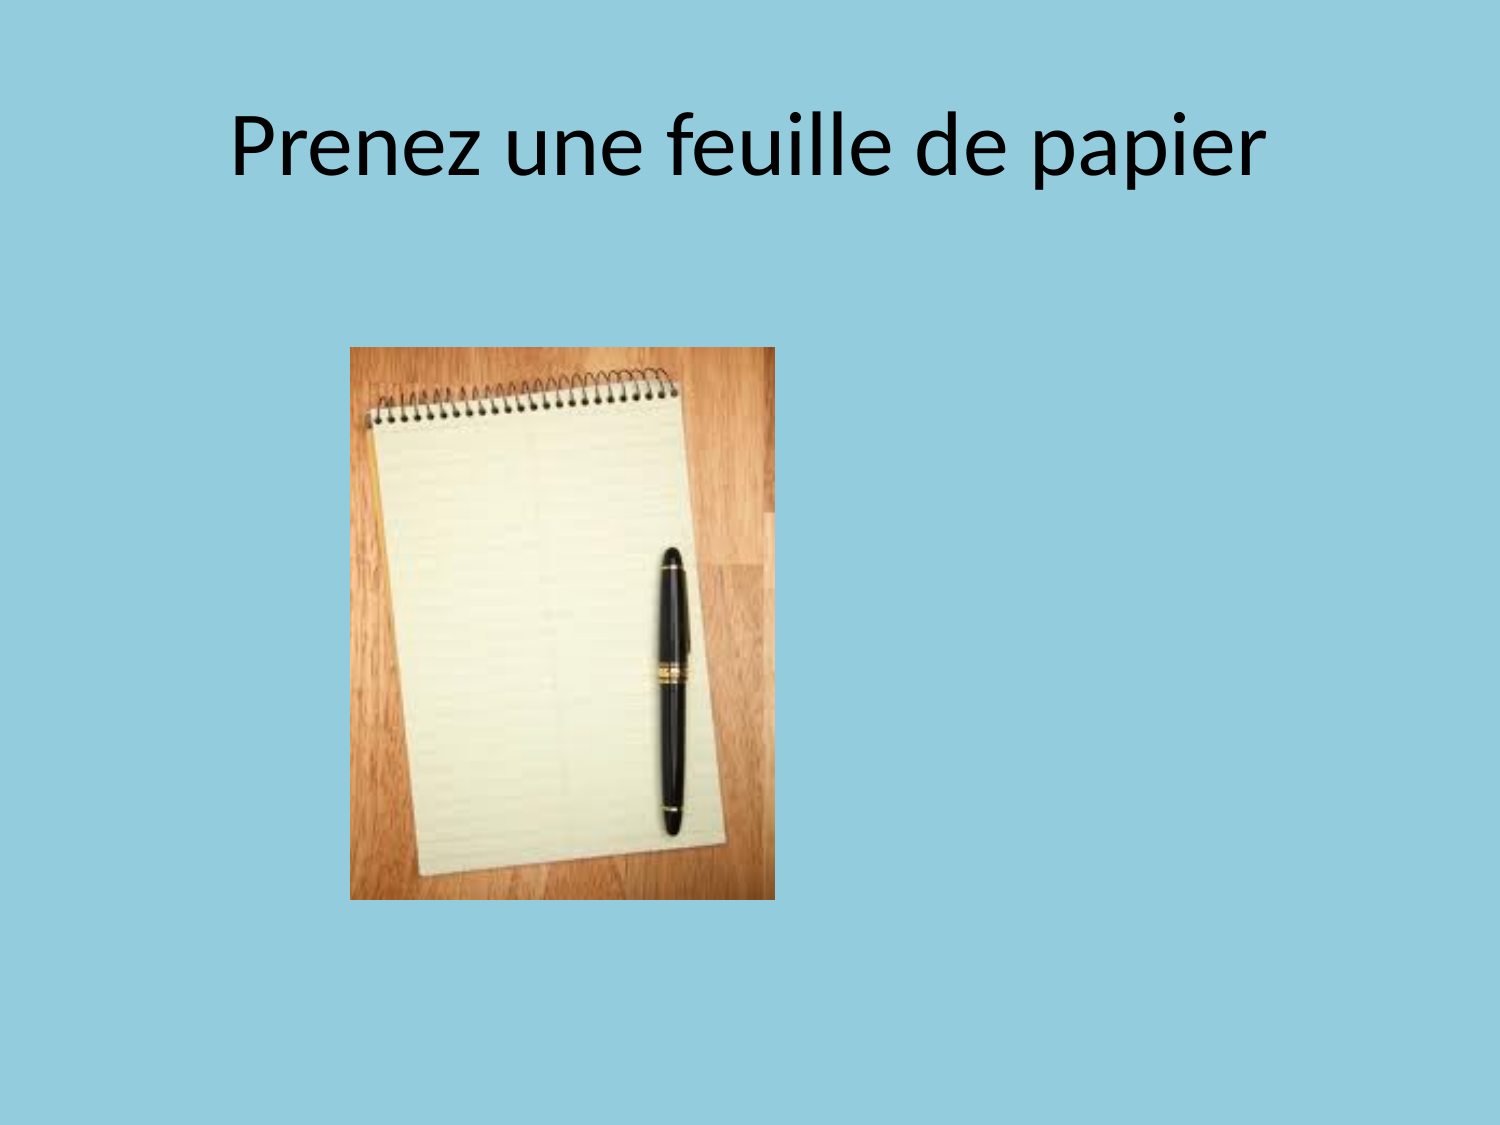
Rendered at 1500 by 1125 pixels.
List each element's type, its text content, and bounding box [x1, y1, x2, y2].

picture [349, 347, 776, 901]
title Prenez une feuille de papier [75, 45, 1425, 233]
